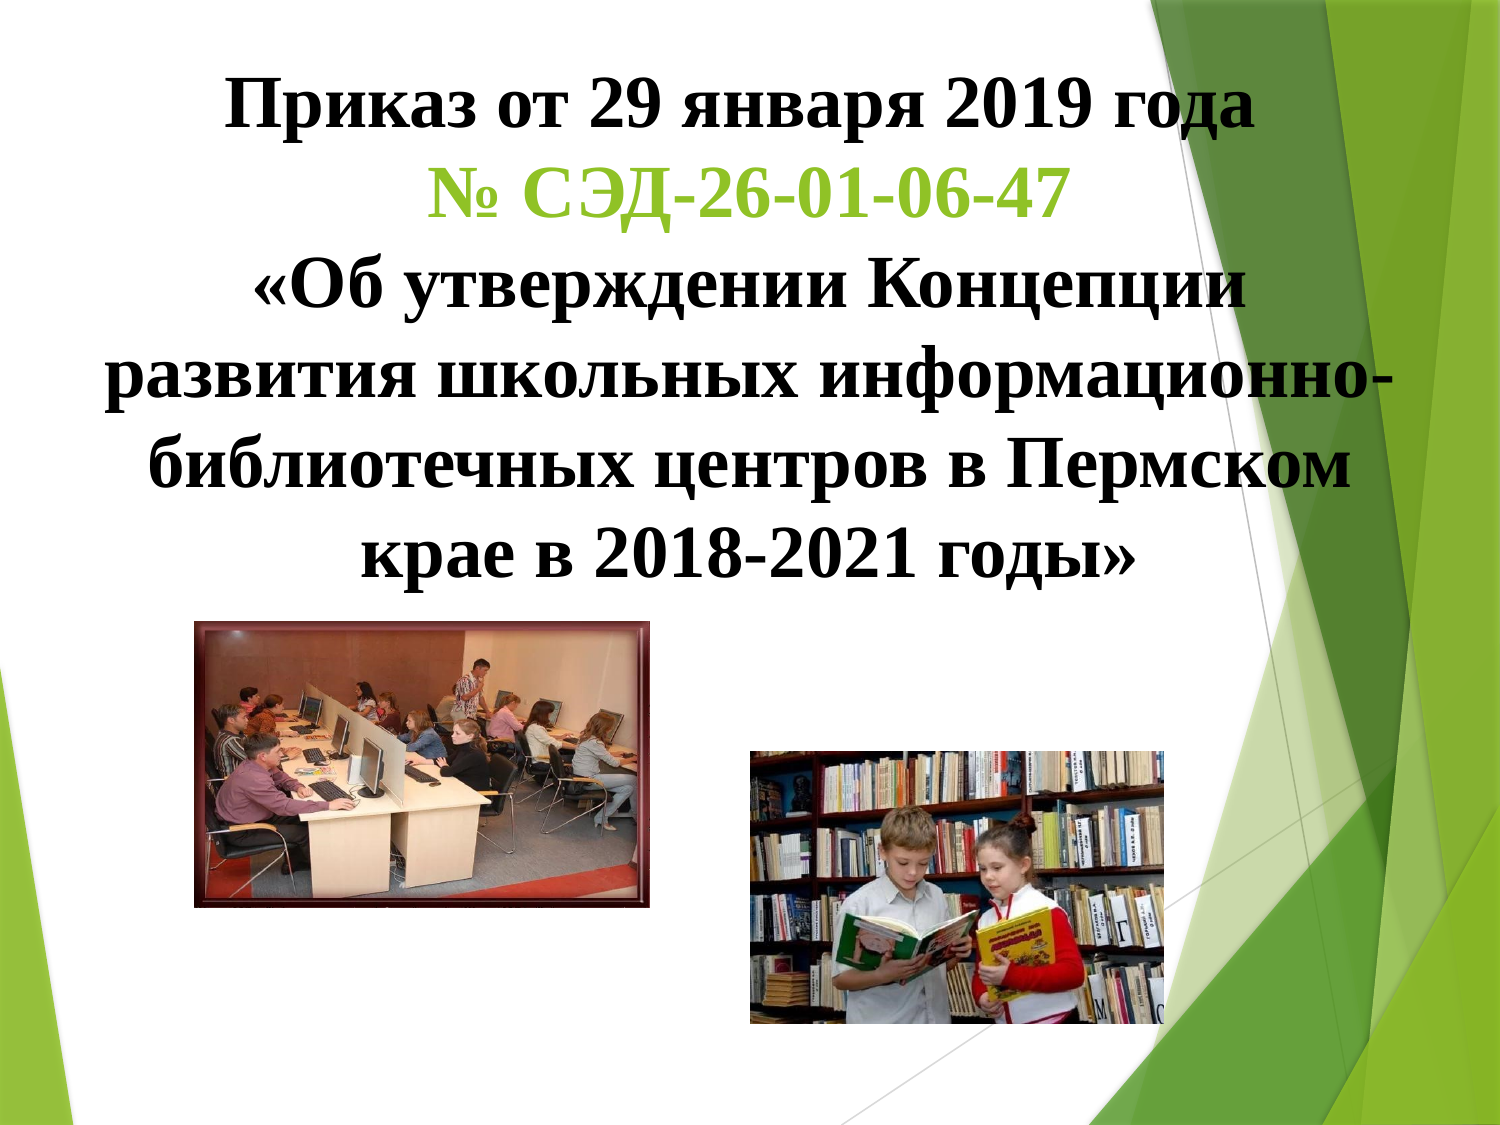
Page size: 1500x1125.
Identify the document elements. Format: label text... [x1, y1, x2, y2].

picture [194, 620, 650, 909]
title Приказ от 29 января 2019 года № СЭД-26-01-06-47 «Об утверждении Концепции развития школьных информационно-библиотечных центров в Пермском крае в 2018-2021 годы» [75, 45, 1425, 646]
picture [749, 750, 1164, 1024]
